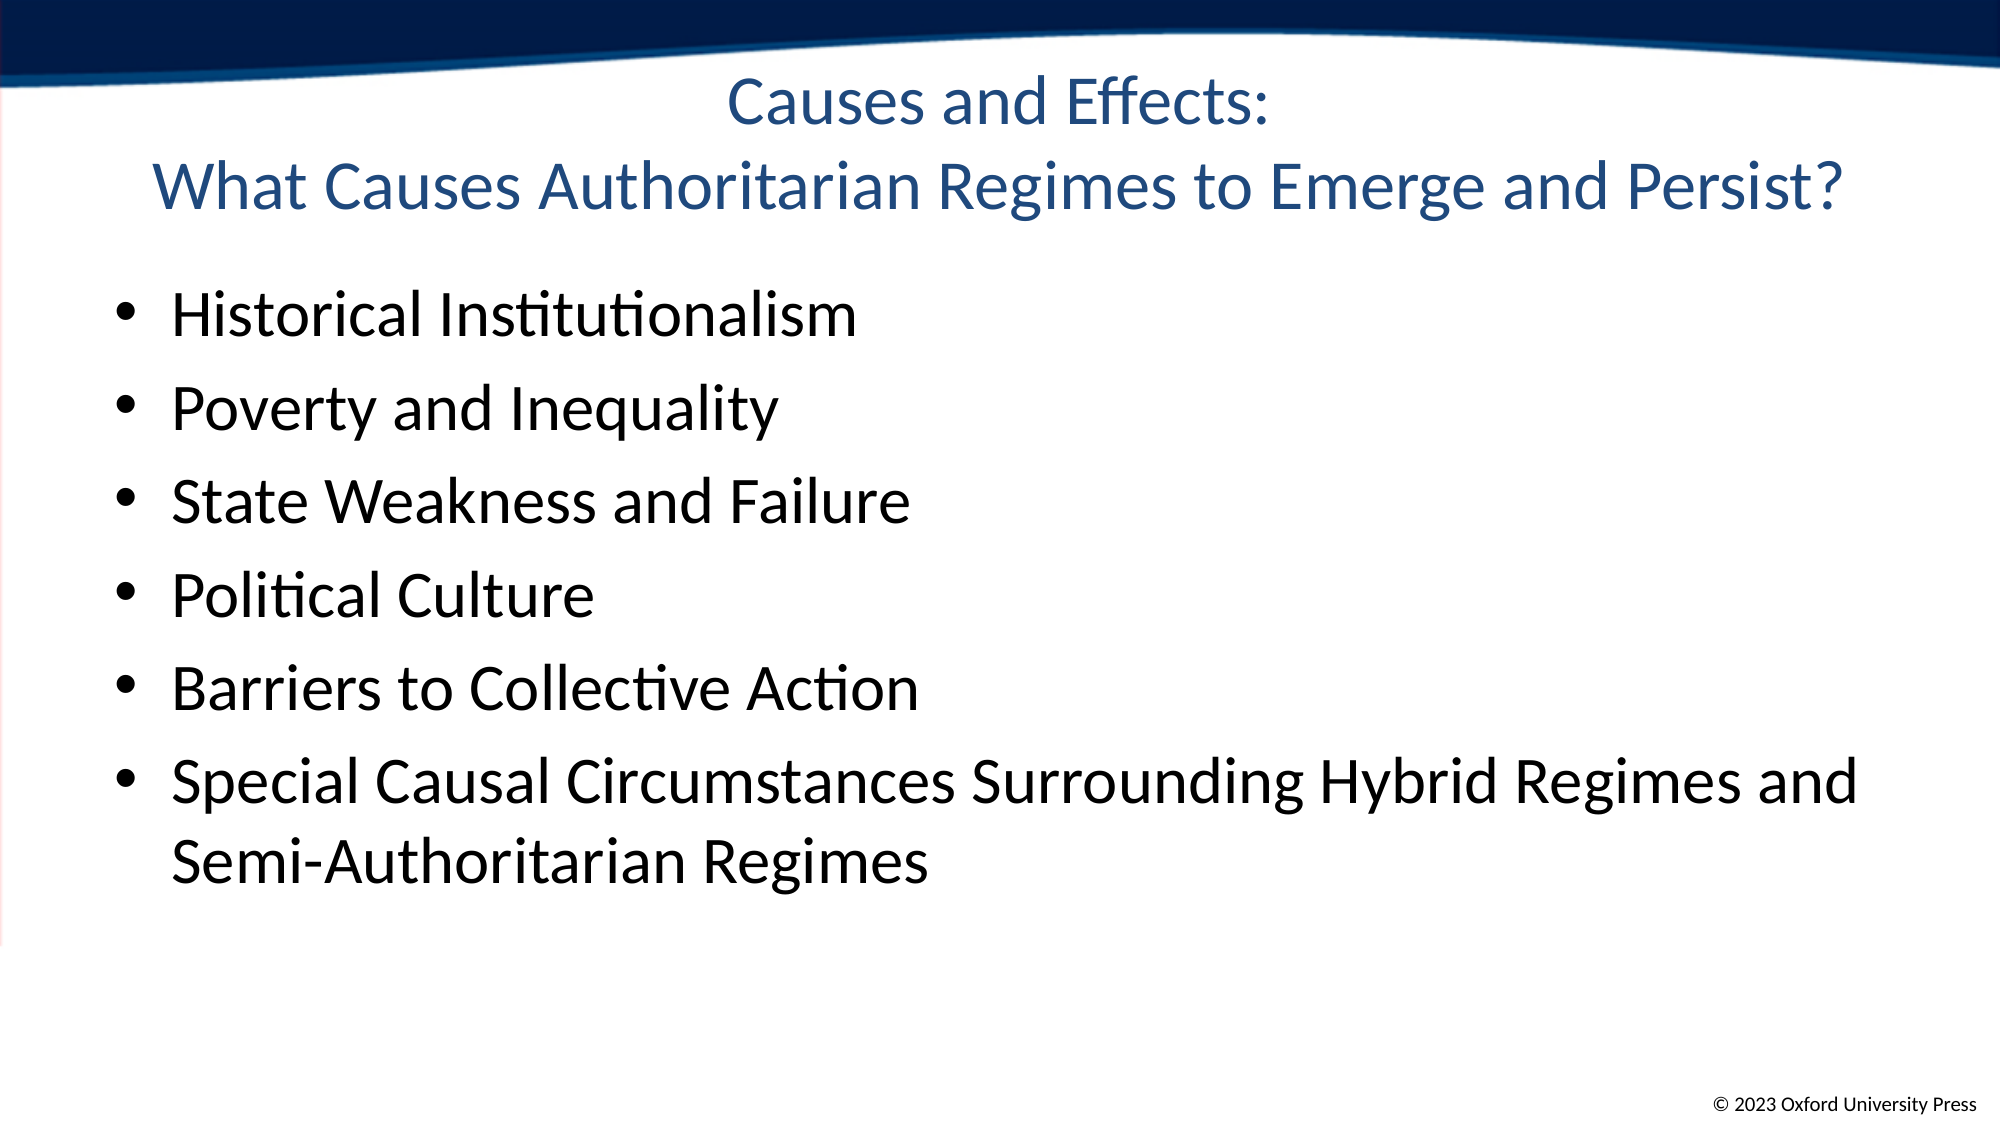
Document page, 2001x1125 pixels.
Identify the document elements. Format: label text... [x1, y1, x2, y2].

list Historical Institutionalism Poverty and Inequality State Weakness and Failure Political Culture Barriers to Collective Action Special Causal Circumstances Surrounding Hybrid Regimes and Semi-Authoritarian Regimes [99, 262, 1900, 1005]
title Causes and Effects: What Causes Authoritarian Regimes to Emerge and Persist? [99, 45, 1900, 233]
picture [0, 0, 2000, 1125]
